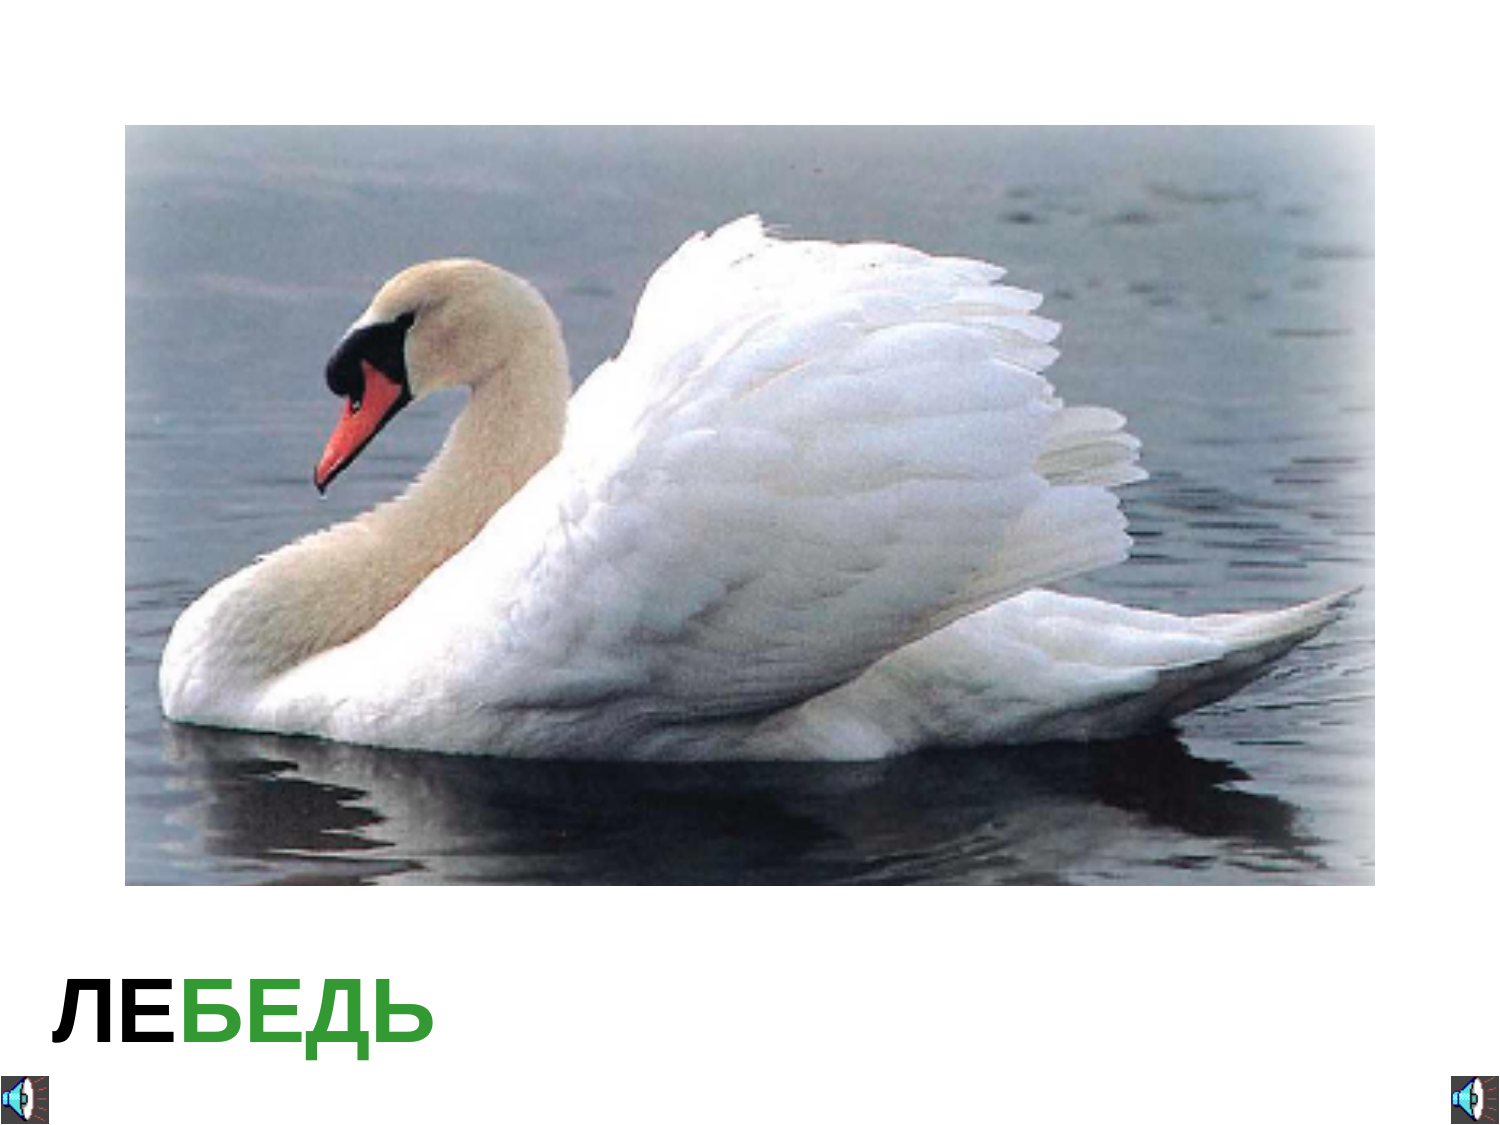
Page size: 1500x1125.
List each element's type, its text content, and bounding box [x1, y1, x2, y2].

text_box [124, 124, 1376, 886]
picture [0, 1074, 51, 1125]
picture [1449, 1074, 1500, 1125]
title ЛЕБЕДЬ [37, 912, 1313, 1101]
